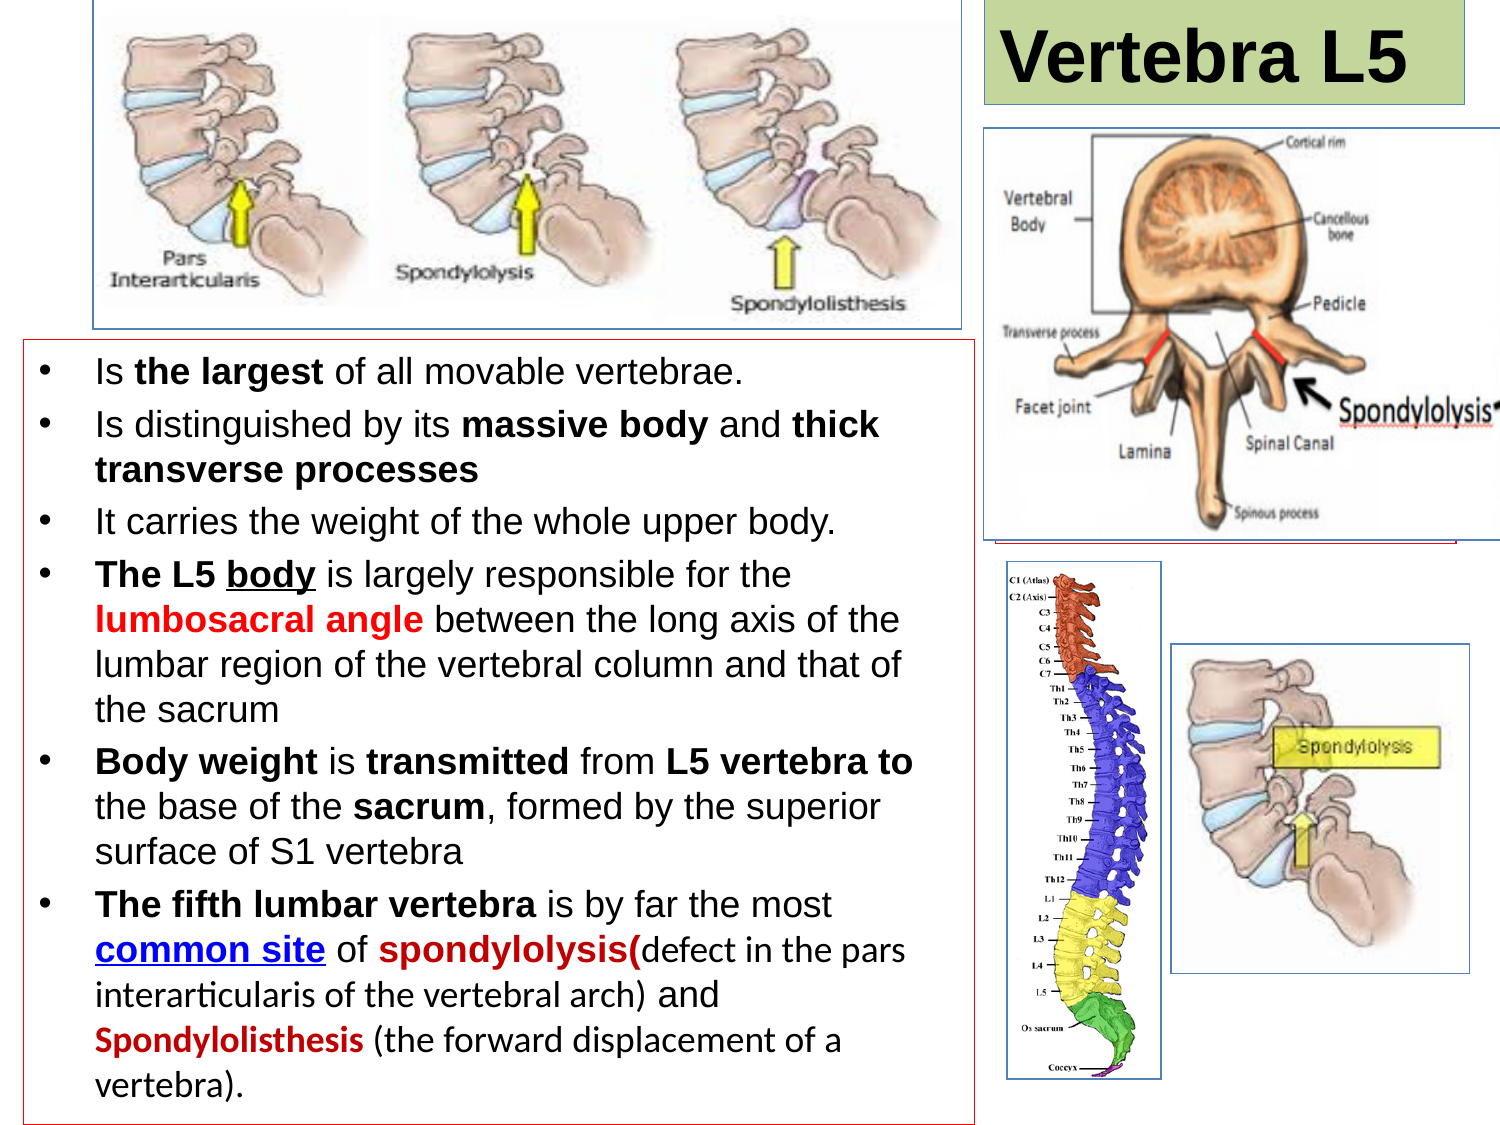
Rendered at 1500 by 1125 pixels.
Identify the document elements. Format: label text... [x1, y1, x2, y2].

list Is the largest of all movable vertebrae. Is distinguished by its massive body and thick transverse processes It carries the weight of the whole upper body. The L5 body is largely responsible for the lumbosacral angle between the long axis of the lumbar region of the vertebral column and that of the sacrum Body weight is transmitted from L5 vertebra to the base of the sacrum, formed by the superior surface of S1 vertebra The fifth lumbar vertebra is by far the most common site of spondylolysis(defect in the pars interarticularis of the vertebral arch) and Spondylolisthesis (the forward displacement of a vertebra). [23, 339, 975, 1125]
picture [984, 128, 1500, 544]
picture [1007, 562, 1161, 1079]
picture [93, 0, 962, 329]
picture [1171, 644, 1469, 973]
text_box Vertebra L5 [984, 0, 1465, 105]
